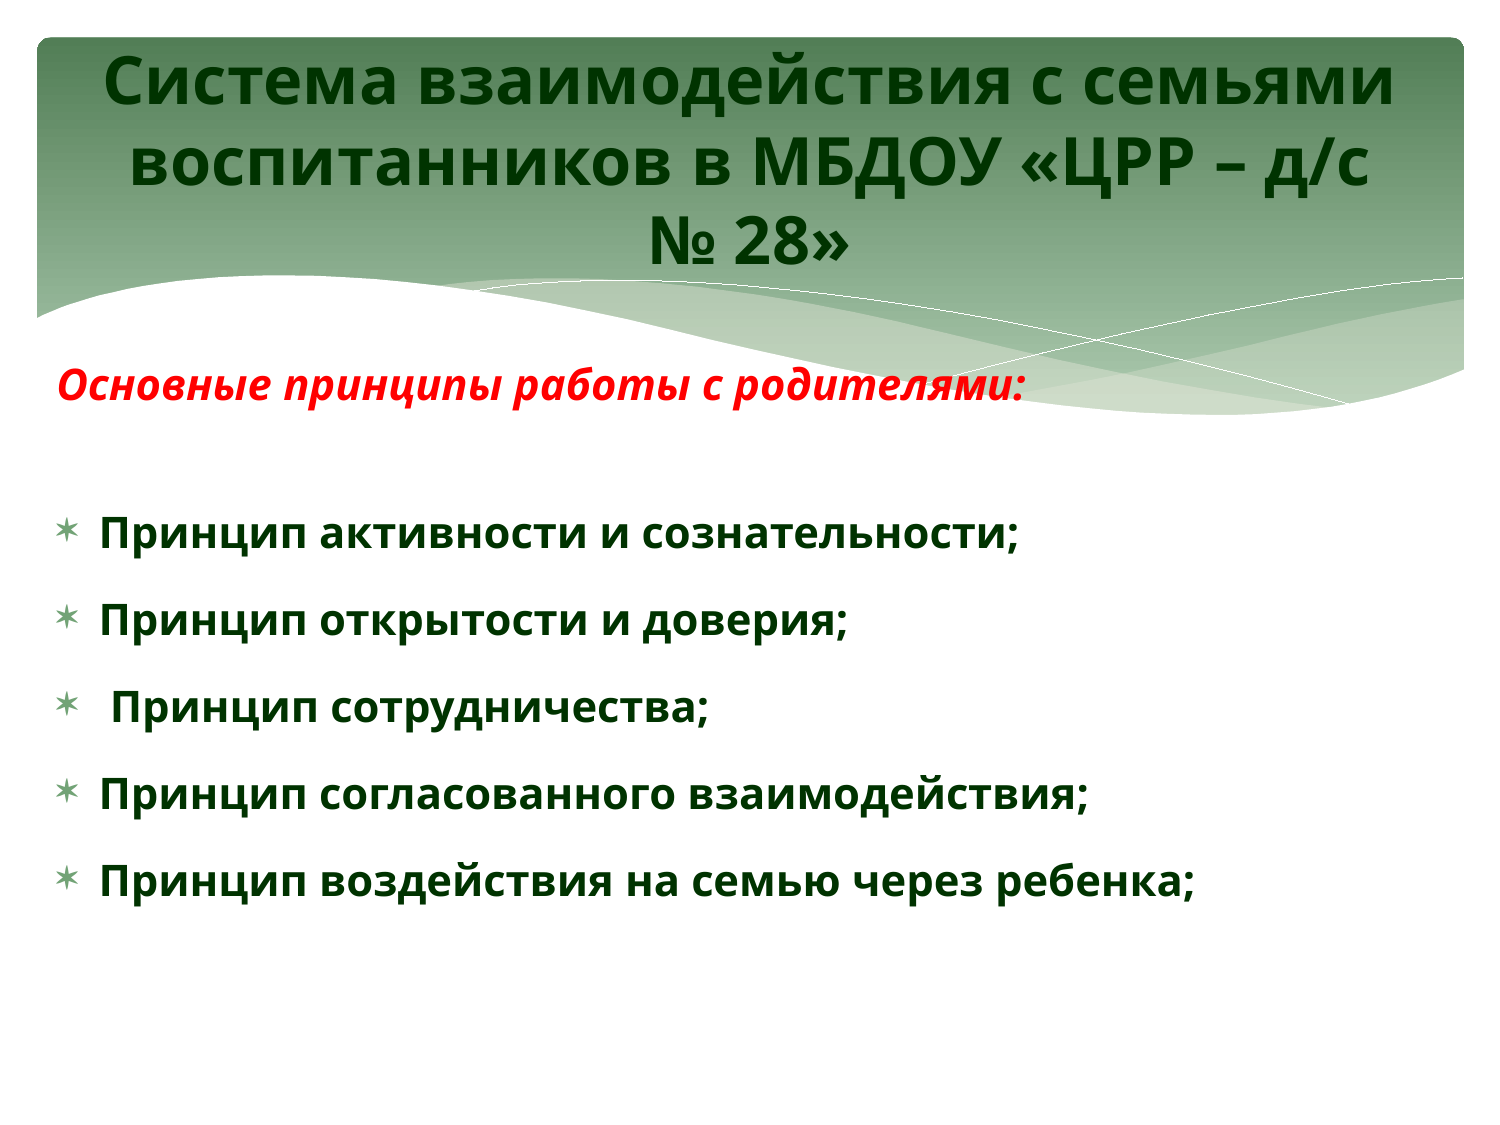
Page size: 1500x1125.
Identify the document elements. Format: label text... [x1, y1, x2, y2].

list Основные принципы работы с родителями: Принцип активности и сознательности; Принцип открытости и доверия; Принцип сотрудничества; Принцип согласованного взаимодействия; Принцип воздействия на семью через ребенка; [41, 349, 1471, 916]
title Система взаимодействия с семьями воспитанников в МБДОУ «ЦРР – д/с № 28» [75, 55, 1425, 261]
